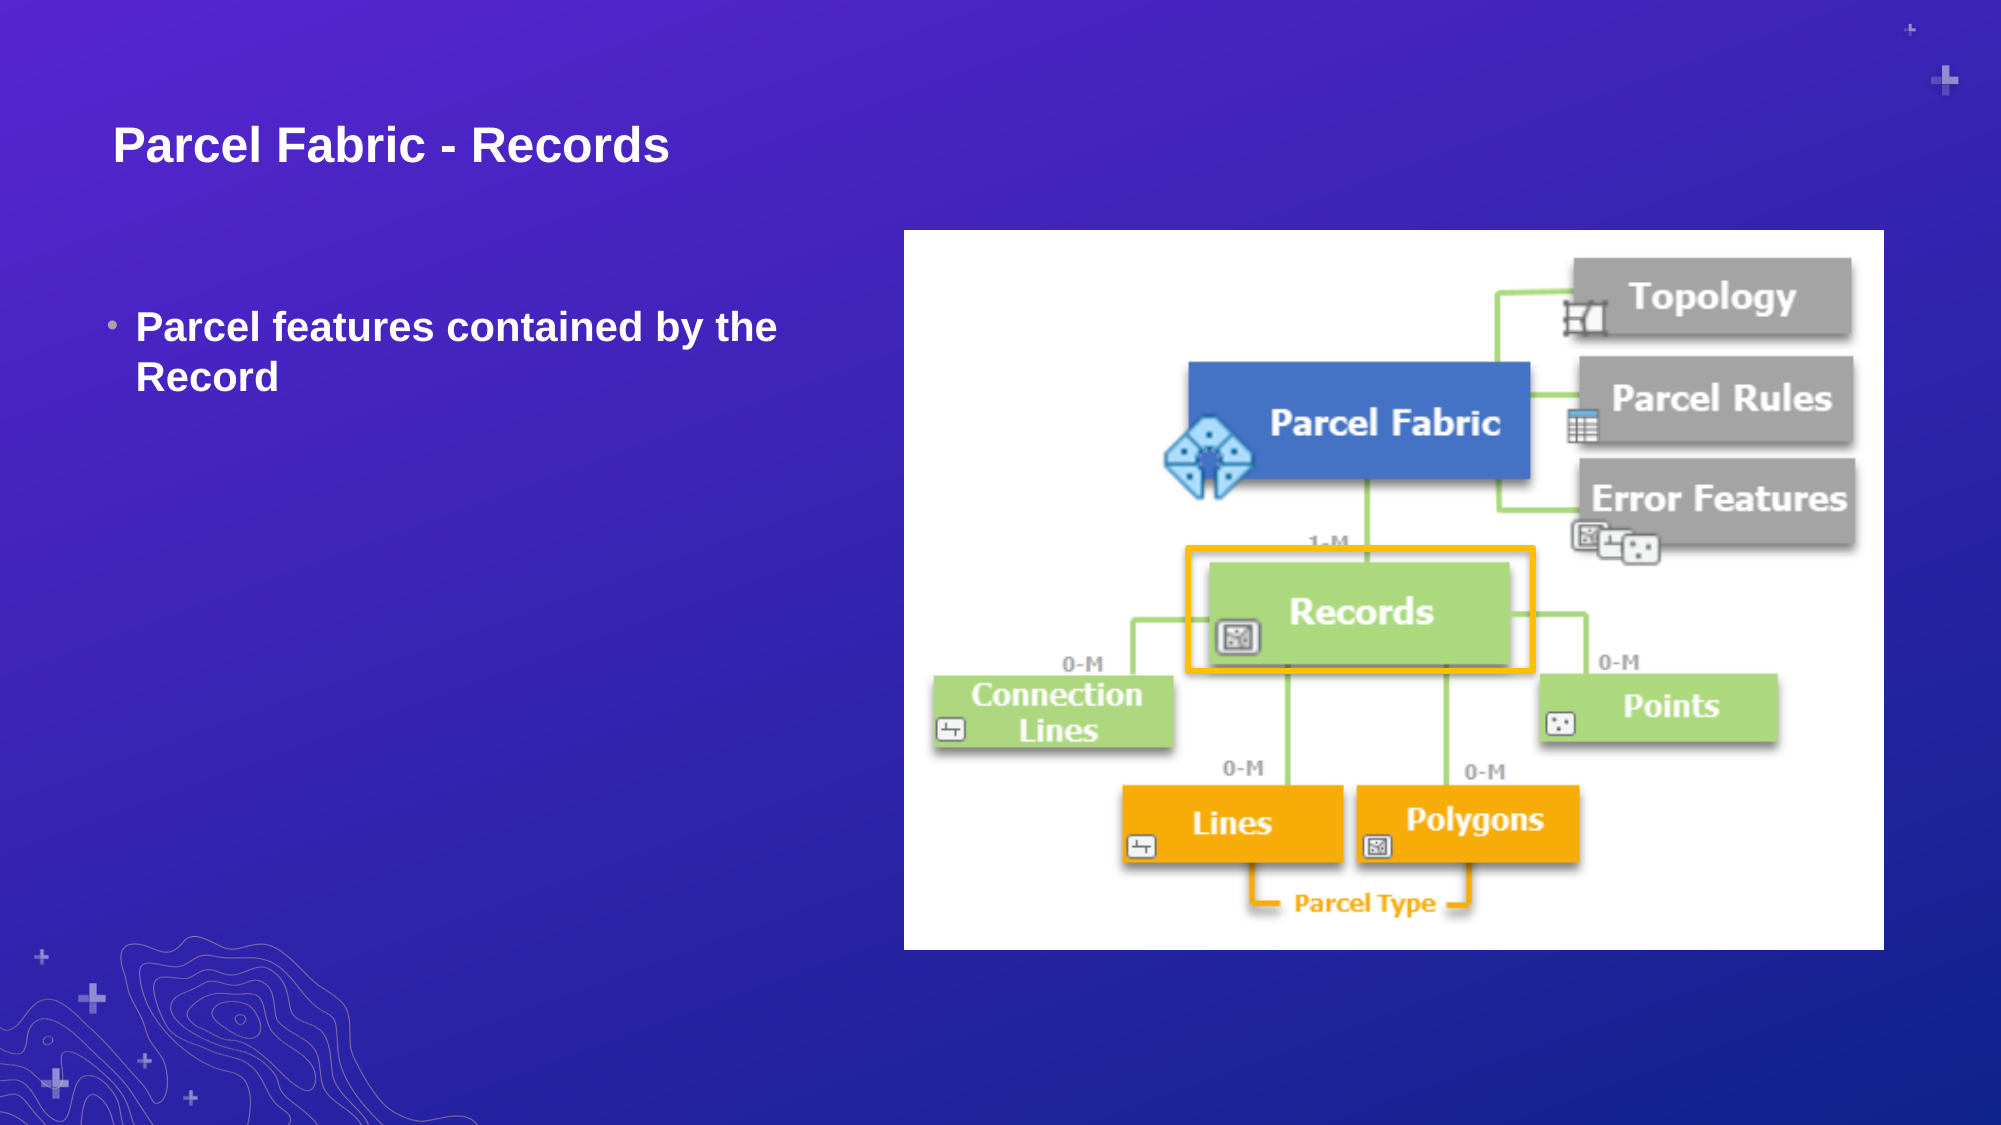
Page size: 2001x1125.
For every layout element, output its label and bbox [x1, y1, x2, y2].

text_box [0, 0, 2000, 1125]
picture [904, 229, 1885, 950]
